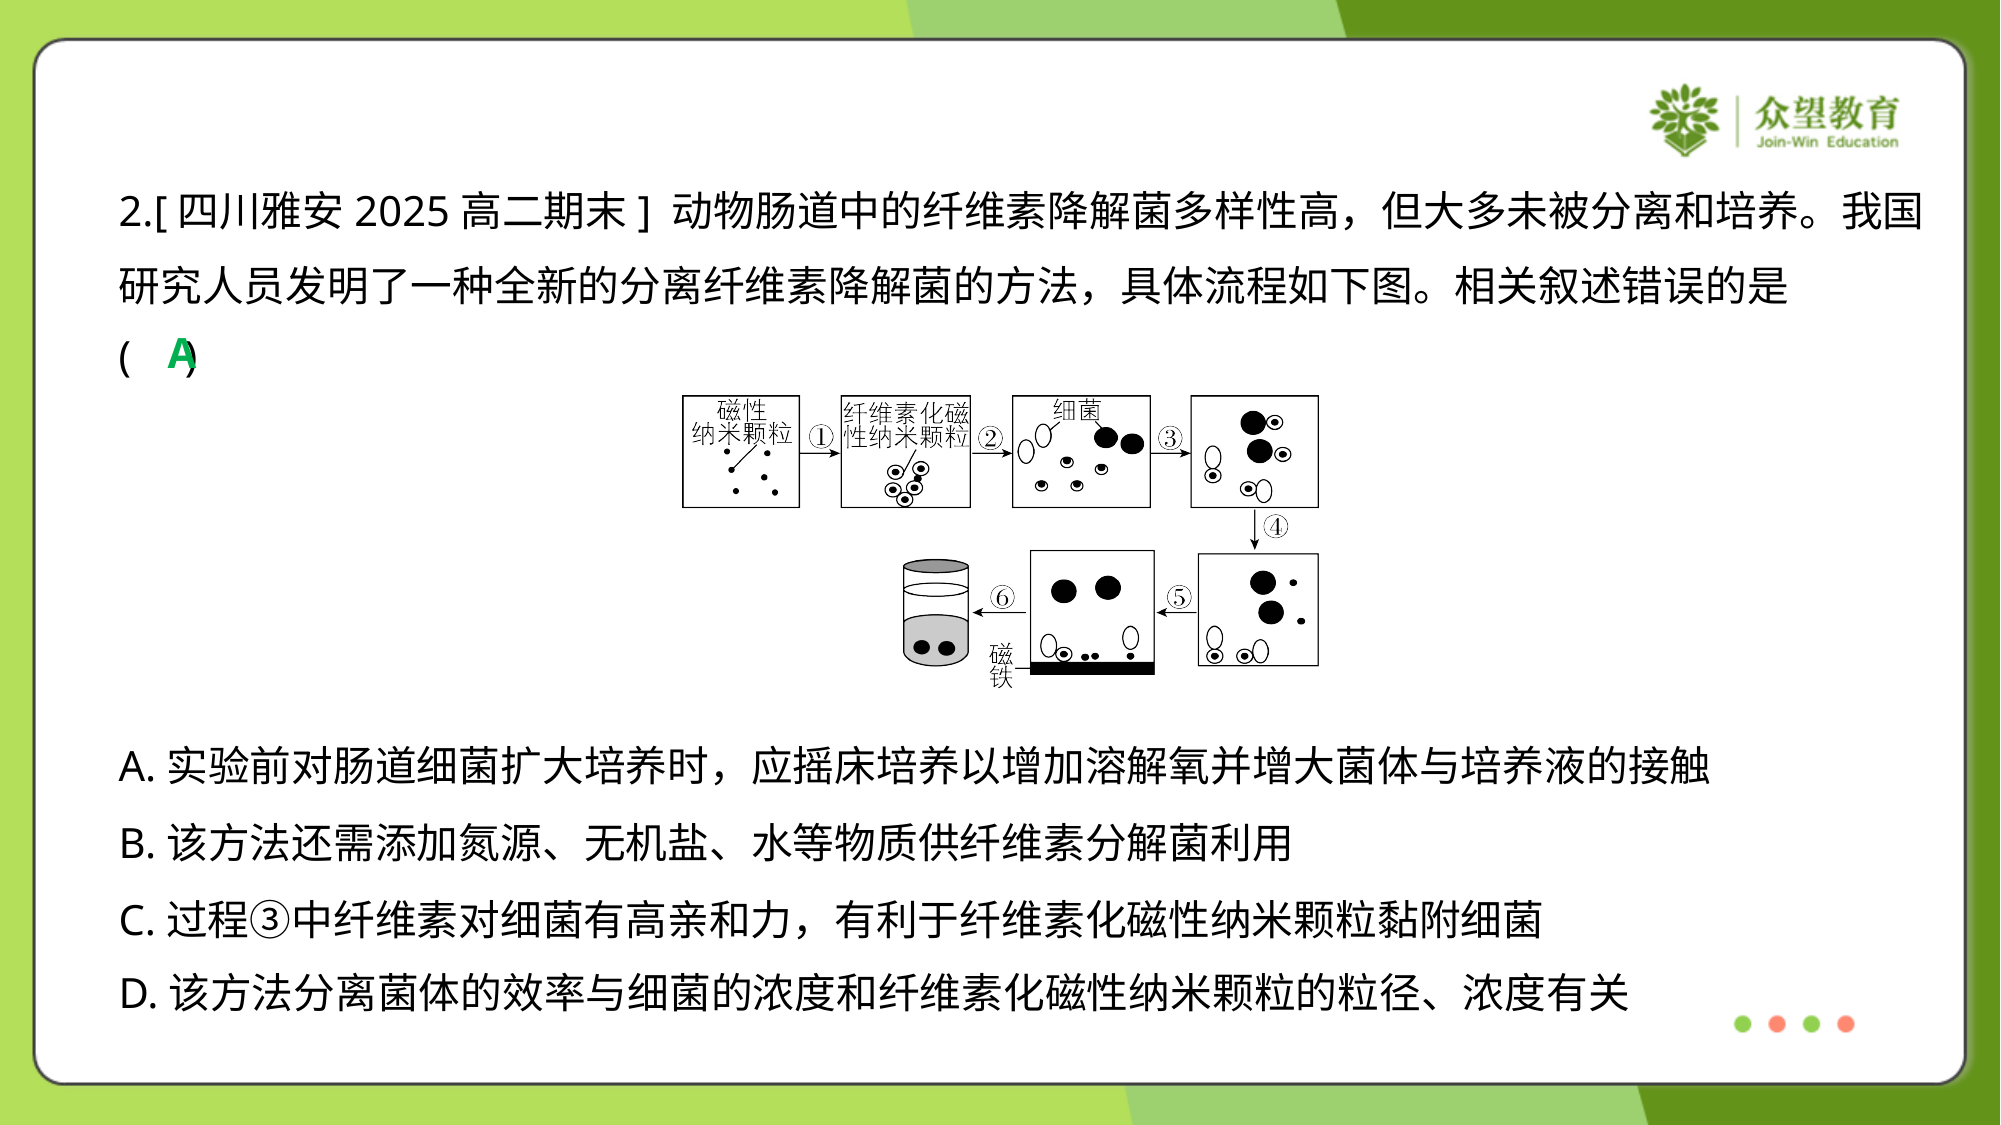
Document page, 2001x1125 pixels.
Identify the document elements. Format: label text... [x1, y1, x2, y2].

text_box 2.[四川雅安2025高二期末] 动物肠道中的纤维素降解菌多样性高，但大多未被分离和培养。我国 研究人员发明了一种全新的分离纤维素降解菌的方法，具体流程如下图。相关叙述错误的是 ( ) [118, 159, 1883, 373]
text_box A [151, 306, 213, 371]
text_box A.实验前对肠道细菌扩大培养时，应摇床培养以增加溶解氧并增大菌体与培养液的接触 B.该方法还需添加氮源、无机盐、水等物质供纤维素分解菌利用 C.过程③中纤维素对细菌有高亲和力，有利于纤维素化磁性纳米颗粒黏附细菌 D.该方法分离菌体的效率与细菌的浓度和纤维素化磁性纳米颗粒的粒径、浓度有关 [118, 714, 1883, 1010]
picture [0, 0, 2000, 1125]
